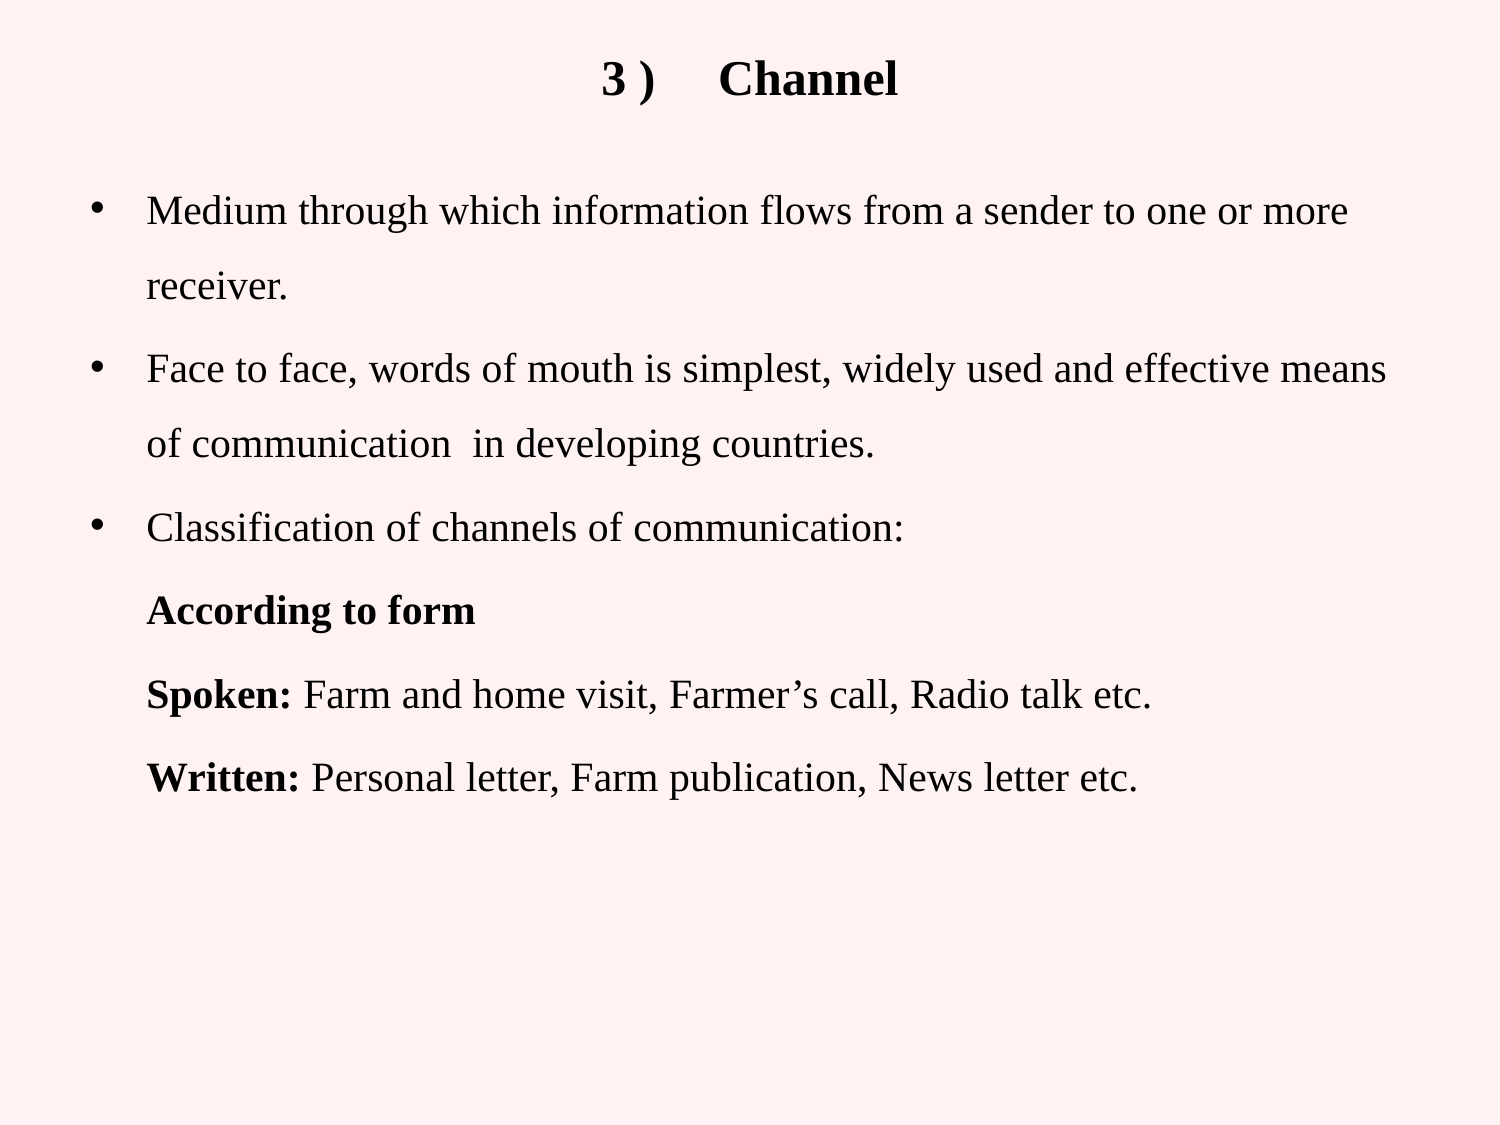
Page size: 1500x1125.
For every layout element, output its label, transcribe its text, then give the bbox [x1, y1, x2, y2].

title 3 ) Channel [75, 24, 1425, 125]
list Medium through which information flows from a sender to one or more receiver. Face to face, words of mouth is simplest, widely used and effective means of communication in developing countries. Classification of channels of communication: According to form Spoken: Farm and home visit, Farmer’s call, Radio talk etc. Written: Personal letter, Farm publication, News letter etc. [75, 149, 1425, 1005]
